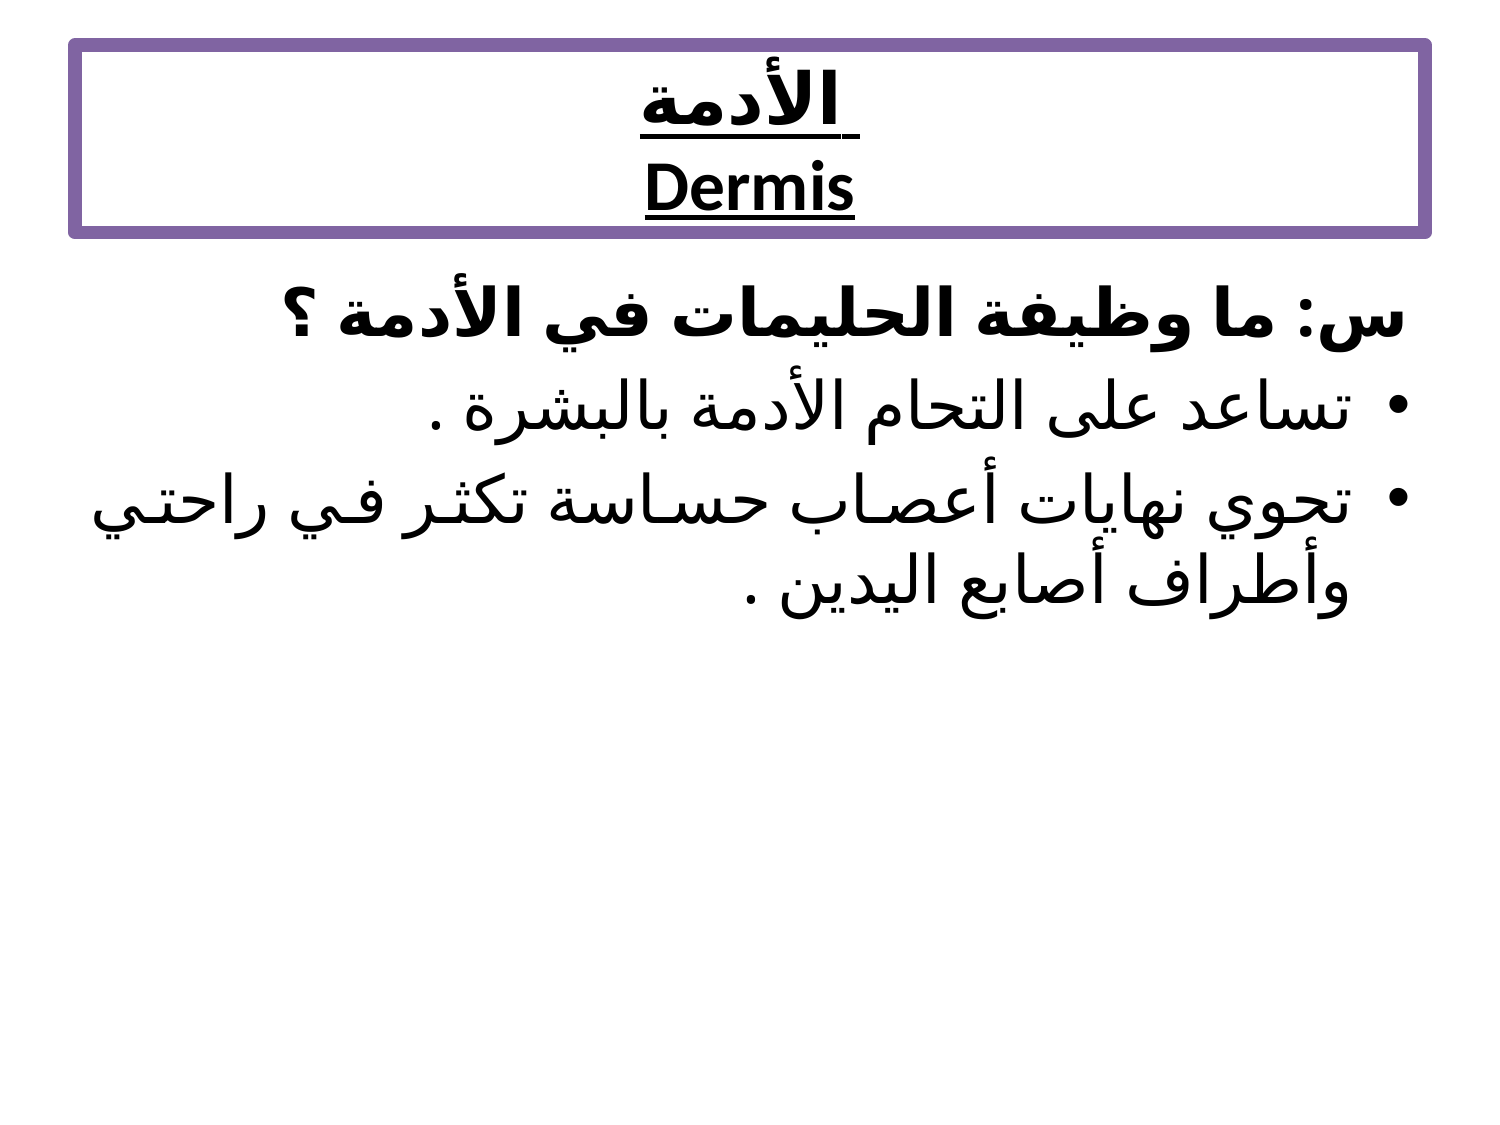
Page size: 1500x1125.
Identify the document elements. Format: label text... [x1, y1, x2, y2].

list س: ما وظيفة الحليمات في الأدمة ؟ تساعد على التحام الأدمة بالبشرة . تحوي نهايات أعصاب حساسة تكثر في راحتي وأطراف أصابع اليدين . [75, 262, 1425, 1005]
title الأدمة Dermis [75, 45, 1425, 233]
